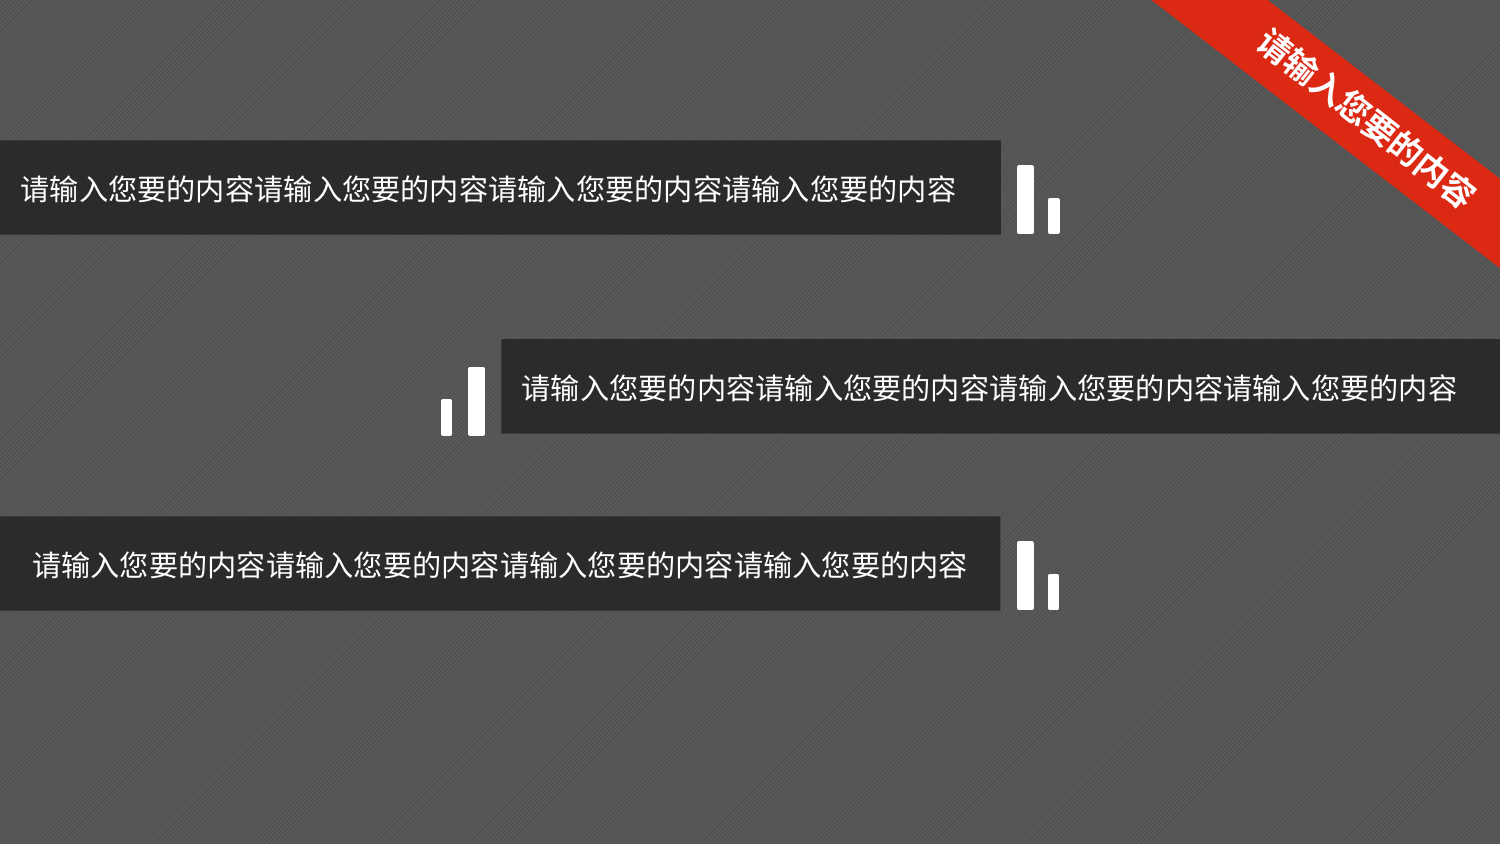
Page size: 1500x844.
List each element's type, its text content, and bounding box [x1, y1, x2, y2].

text_box [468, 367, 485, 436]
text_box [499, 337, 1500, 436]
text_box 请输入您要的内容 [1234, 4, 1500, 258]
text_box [1048, 574, 1059, 610]
text_box [1048, 198, 1060, 234]
text_box 请输入您要的内容请输入您要的内容请输入您要的内容请输入您要的内容 [17, 540, 1029, 680]
text_box [0, 138, 1003, 237]
text_box [441, 399, 452, 436]
text_box 请输入您要的内容请输入您要的内容请输入您要的内容请输入您要的内容 [506, 363, 1500, 503]
text_box 请输入您要的内容请输入您要的内容请输入您要的内容请输入您要的内容 [5, 164, 1017, 304]
text_box [1029, 541, 1034, 610]
text_box [1147, 0, 1500, 271]
text_box [1017, 165, 1034, 234]
text_box [0, 514, 1002, 613]
